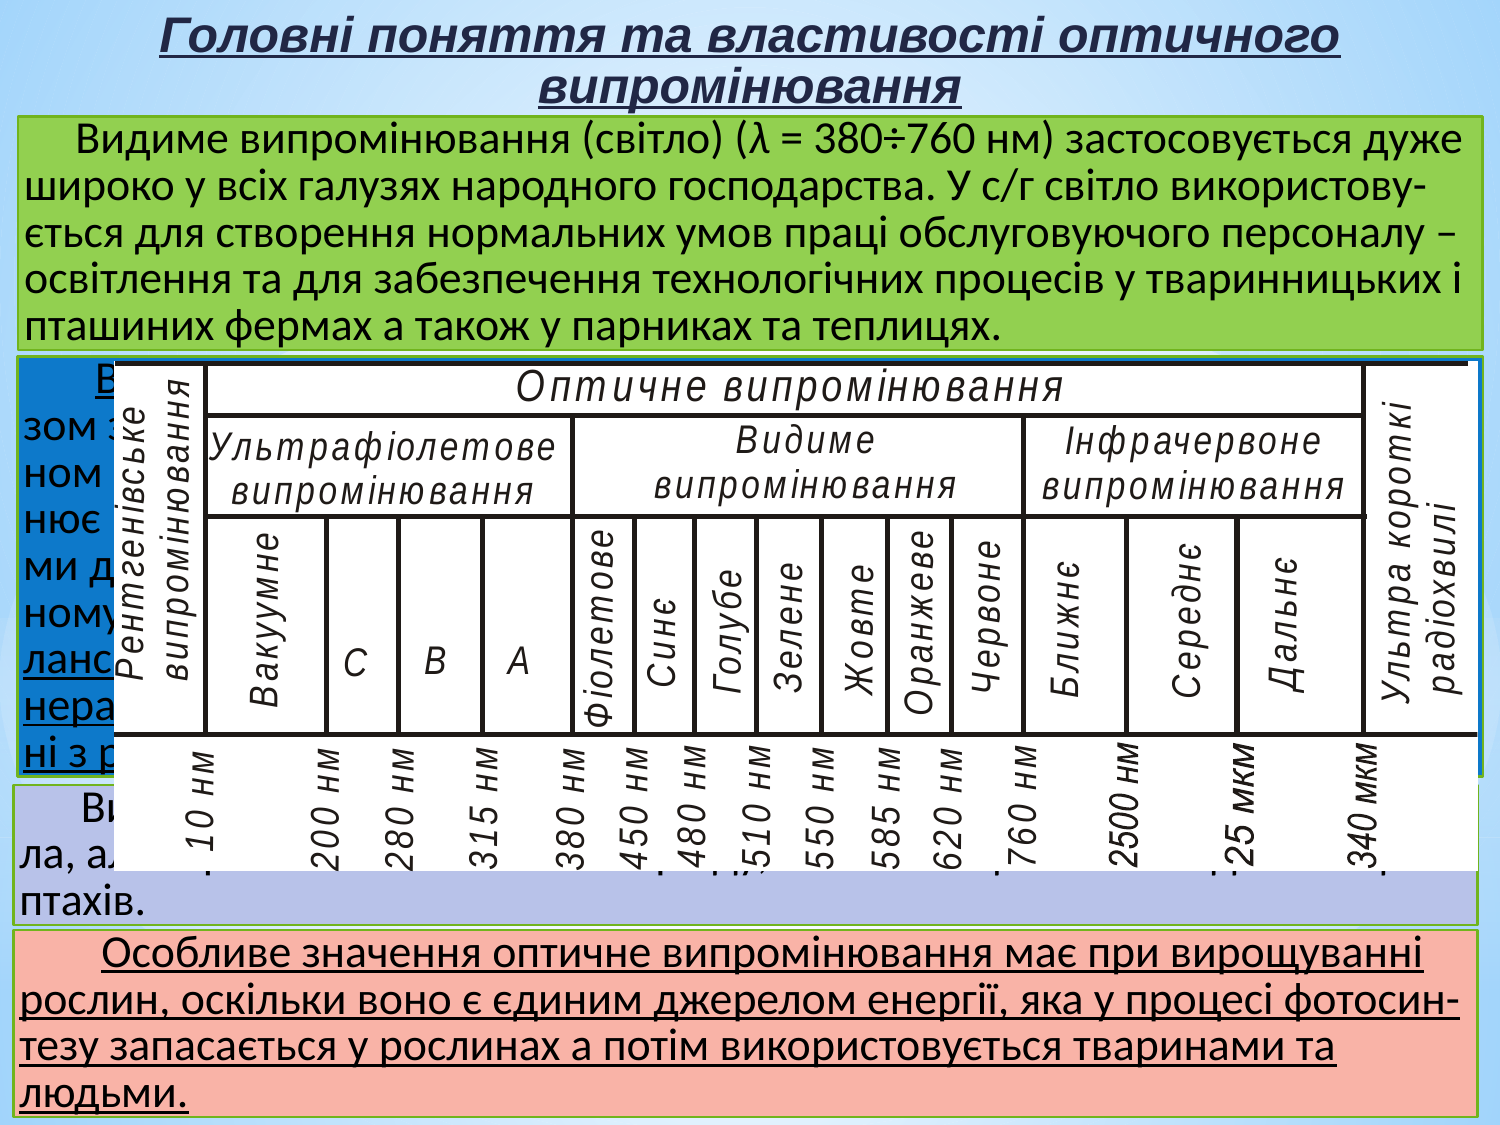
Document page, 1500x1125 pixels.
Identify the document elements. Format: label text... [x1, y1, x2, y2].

text_box Особливе значення оптичне випромінювання має при вирощуванні рослин, оскільки воно є єдиним джерелом енергії, яка у процесі фотосин-тезу запасається у рослинах а потім використовується тваринами та людьми. [12, 929, 1479, 1118]
text_box Вплив світла на продуктивність тварин визначається тим, що воно ра-зом з іншими факторами середовища значною мірою пов’язане з обмі-ном речовин. Світлове випромінювання, що сприймається оком, подраз-нює нервові закінчення, ці подразнення передаються нервовими шляха-ми до центрів найважливіших функцій організму, що розміщені у проміж-ному мозку та гіпофізі, які впливають на виробіток гормонів, водний ба-ланс організму, вуглеводний обмін, ефективність дії вітамінів А і D, реге-нерацію крові, але у першу чергу на процеси обміну речовин, що пов’яза-ні з розмноженням. [16, 355, 1484, 778]
text_box Вирішальним для продуктивності тварин є не тільки інтенсивність світ-ла, але і тривалість світлового періоду, особливо це важливо для овець та птахів. [12, 784, 1479, 926]
picture [113, 361, 1478, 872]
text_box Видиме випромінювання (світло) (λ = 380÷760 нм) застосовується дуже широко у всіх галузях народного господарства. У с/г світло використову-ється для створення нормальних умов праці обслуговуючого персоналу – освітлення та для забезпечення технологічних процесів у тваринницьких і пташиних фермах а також у парниках та теплицях. [17, 115, 1484, 351]
text_box Головні поняття та властивості оптичного випромінювання [17, 11, 1483, 114]
